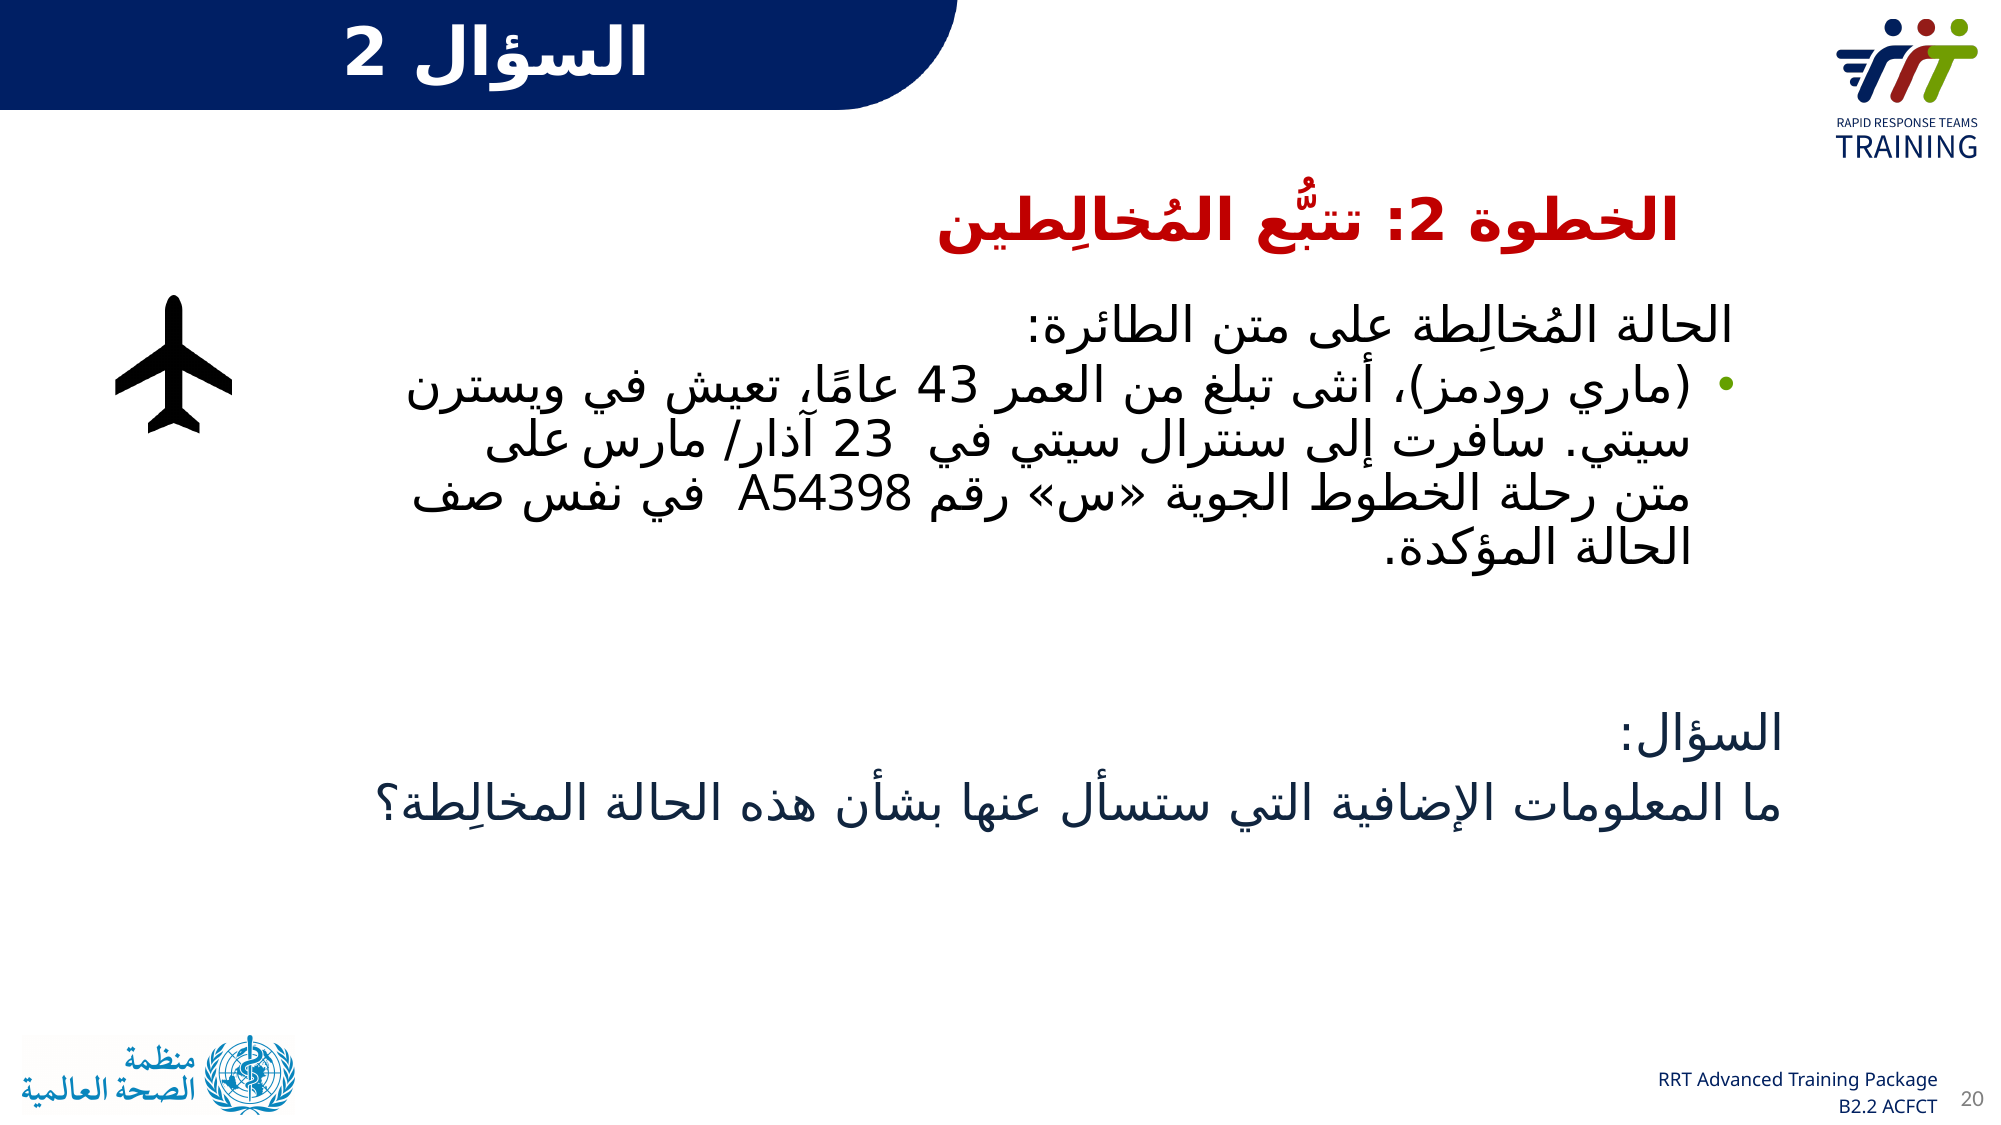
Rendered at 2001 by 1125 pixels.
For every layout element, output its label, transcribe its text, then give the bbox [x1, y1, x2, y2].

picture [90, 281, 256, 447]
text_box الخطوة 2: تتبُّع المُخالِطين [42, 181, 1681, 252]
list الحالة المُخالِطة على متن الطائرة: (ماري رودمز)، أنثى تبلغ من العمر 43 عامًا، تعيش في ويسترن سيتي. سافرت إلى سنترال سيتي في 23 آذار/ مارس على متن رحلة الخطوط الجوية «س» رقم A54398 في نفس صف الحالة المؤكدة. [393, 291, 1743, 644]
picture [22, 1035, 295, 1115]
text_box السؤال: ما المعلومات الإضافية التي ستسأل عنها بشأن هذه الحالة المخالِطة؟ [112, 692, 1794, 840]
picture [0, 0, 958, 110]
picture [252, 1050, 258, 1059]
text_box السؤال 2 [32, 10, 659, 105]
picture [1835, 19, 1978, 167]
